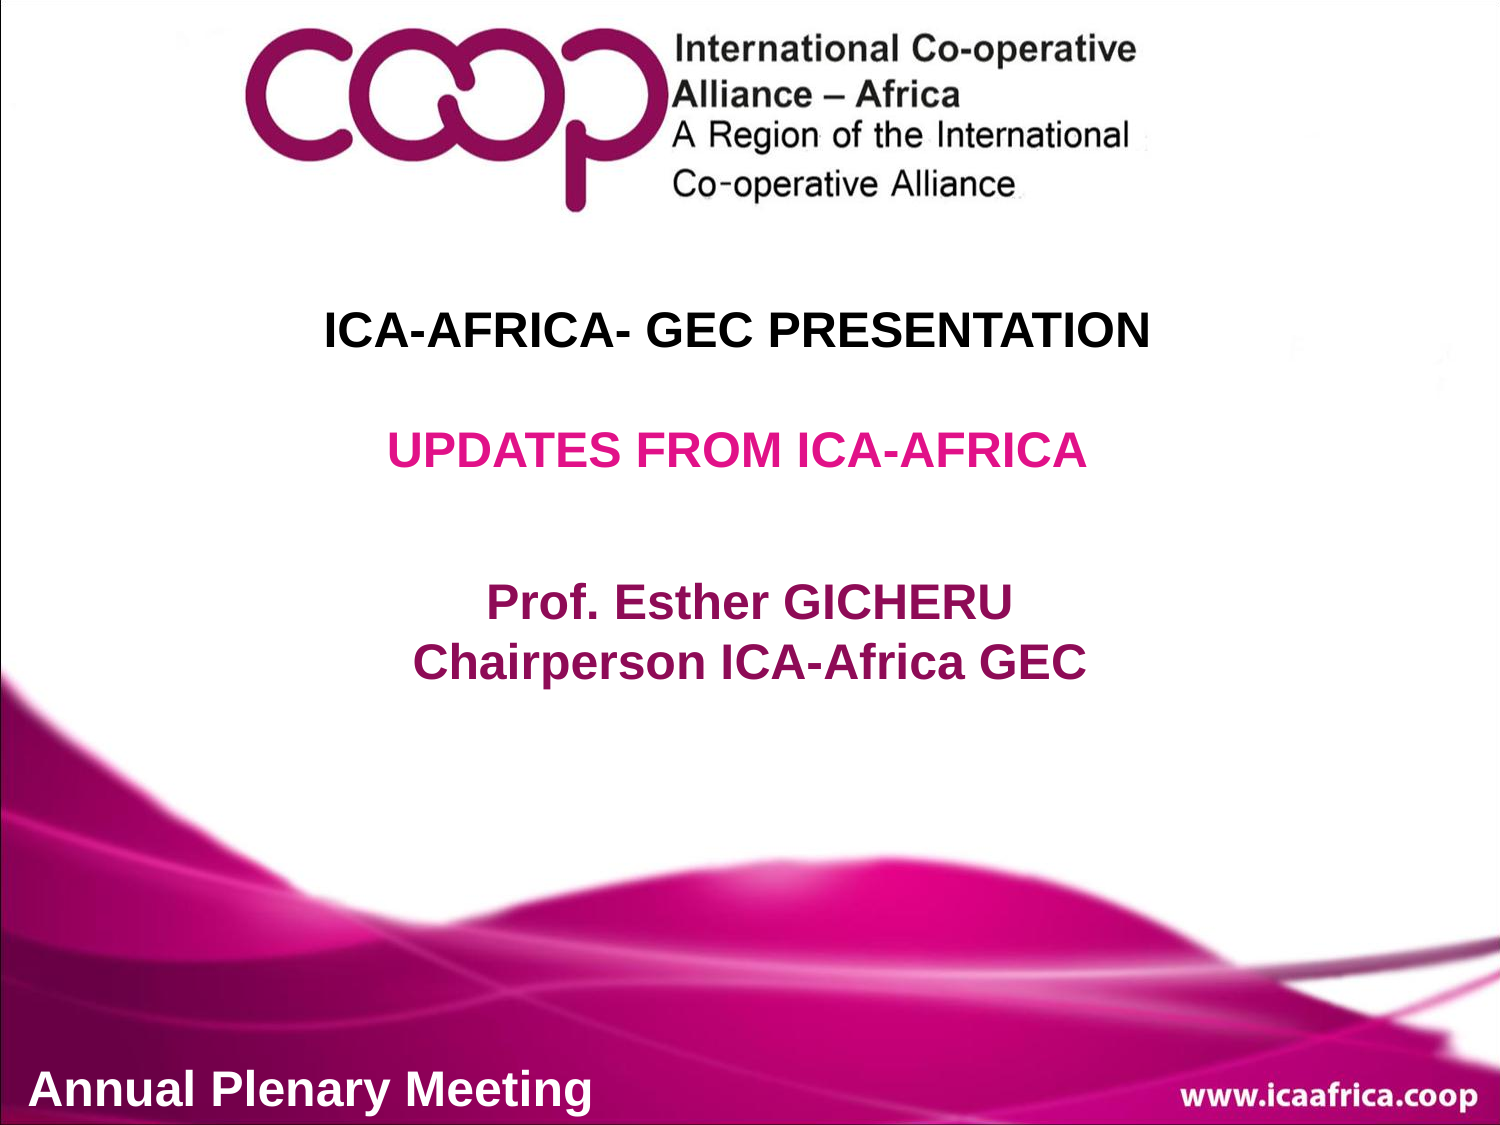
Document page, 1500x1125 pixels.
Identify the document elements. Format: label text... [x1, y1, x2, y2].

picture [0, 0, 1500, 1125]
text_box Annual Plenary Meeting [12, 1049, 950, 1124]
text_box Prof. Esther GICHERU Chairperson ICA-Africa GEC [287, 562, 1213, 698]
text_box ICA-AFRICA- GEC PRESENTATION UPDATES FROM ICA-AFRICA [37, 290, 1438, 486]
